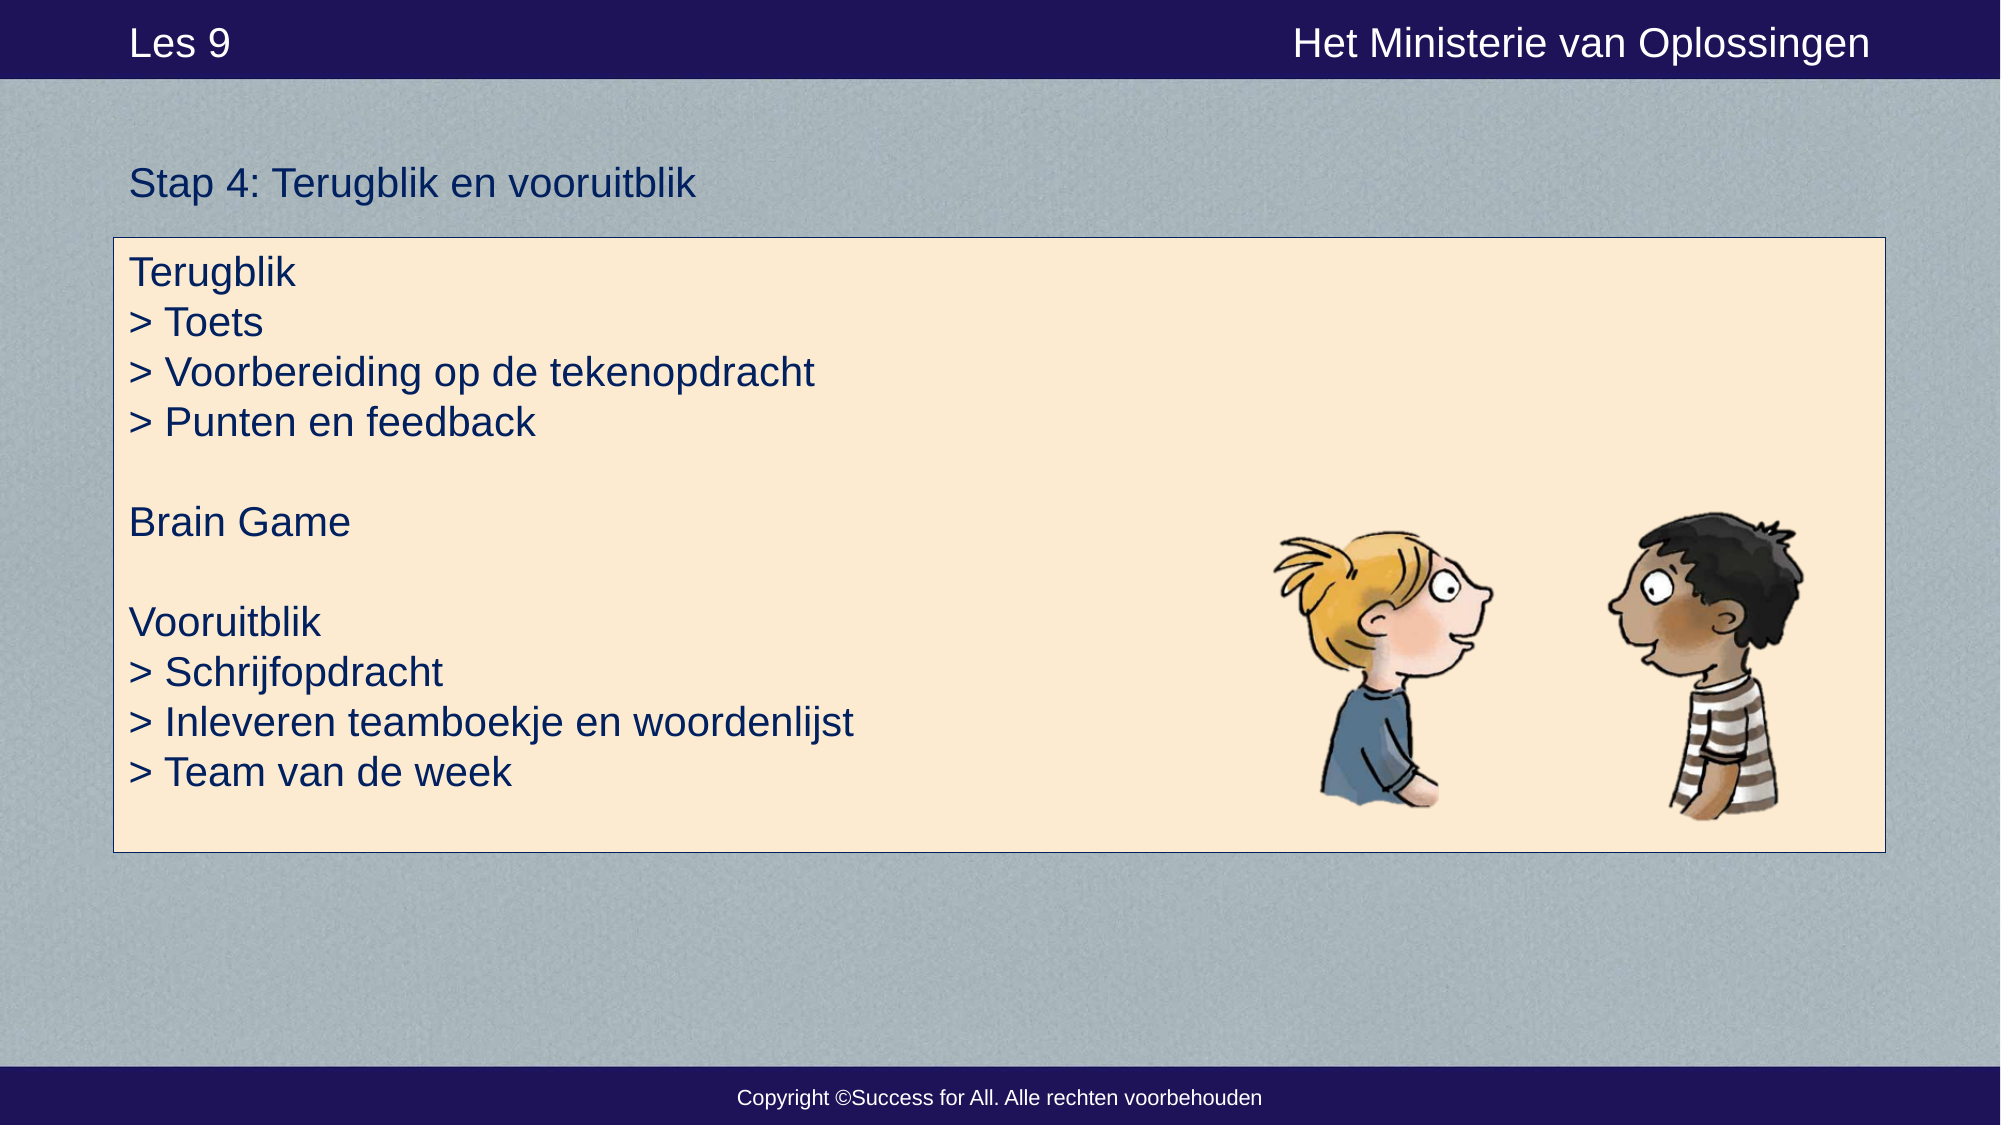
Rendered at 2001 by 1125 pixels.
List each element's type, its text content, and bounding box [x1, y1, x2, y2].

picture [0, 0, 2001, 1125]
text_box Stap 4: Terugblik en vooruitblik [113, 148, 1635, 214]
text_box Het Ministerie van Oplossingen [999, 8, 1886, 73]
text_box Terugblik > Toets > Voorbereiding op de tekenopdracht > Punten en feedback Brain Game Vooruitblik > Schrijfopdracht > Inleveren teamboekje en woordenlijst > Team van de week [113, 237, 1886, 853]
text_box Les 9 [114, 8, 354, 73]
text_box Copyright ©Success for All. Alle rechten voorbehouden [0, 1076, 2000, 1125]
